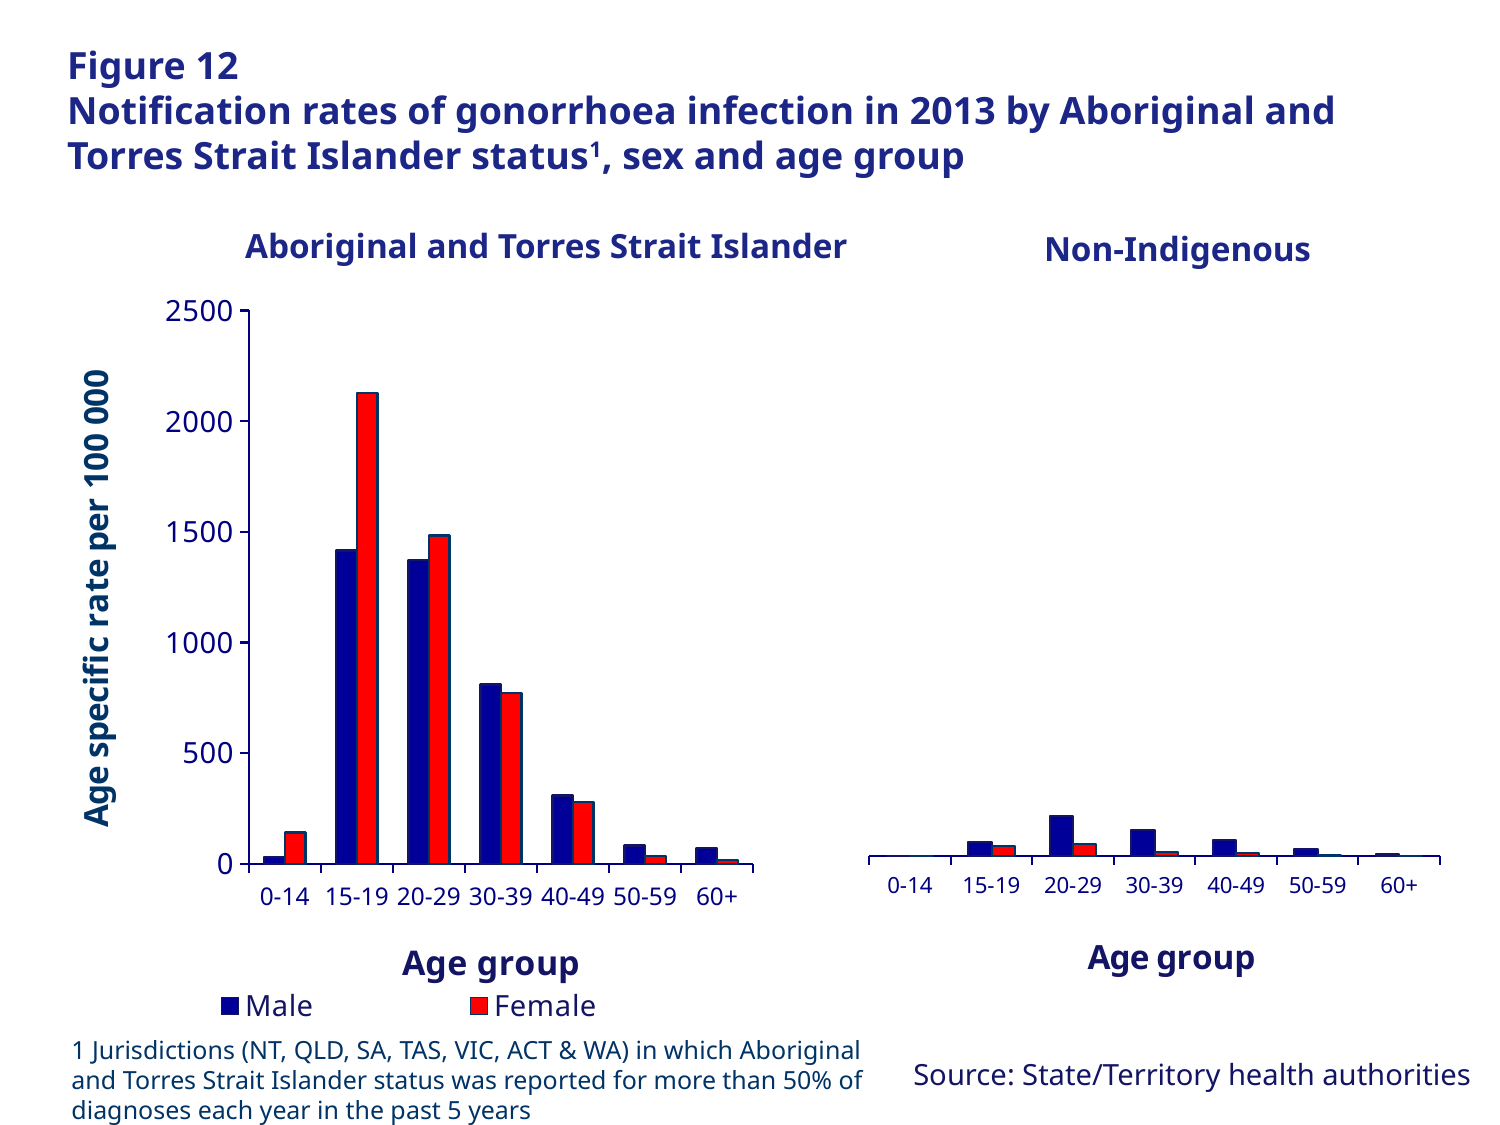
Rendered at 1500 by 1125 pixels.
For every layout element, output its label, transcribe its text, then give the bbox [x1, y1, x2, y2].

text_box 1 Jurisdictions (NT, QLD, SA, TAS, VIC, ACT & WA) in which Aboriginal and Torres Strait Islander status was reported for more than 50% of diagnoses each year in the past 5 years [56, 1047, 880, 1125]
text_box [45, 217, 1459, 1041]
title Figure 12 Notification rates of gonorrhoea infection in 2013 by Aboriginal and Torres Strait Islander status1, sex and age group [52, 34, 1411, 185]
text_box Source: State/Territory health authorities [889, 1044, 1487, 1099]
